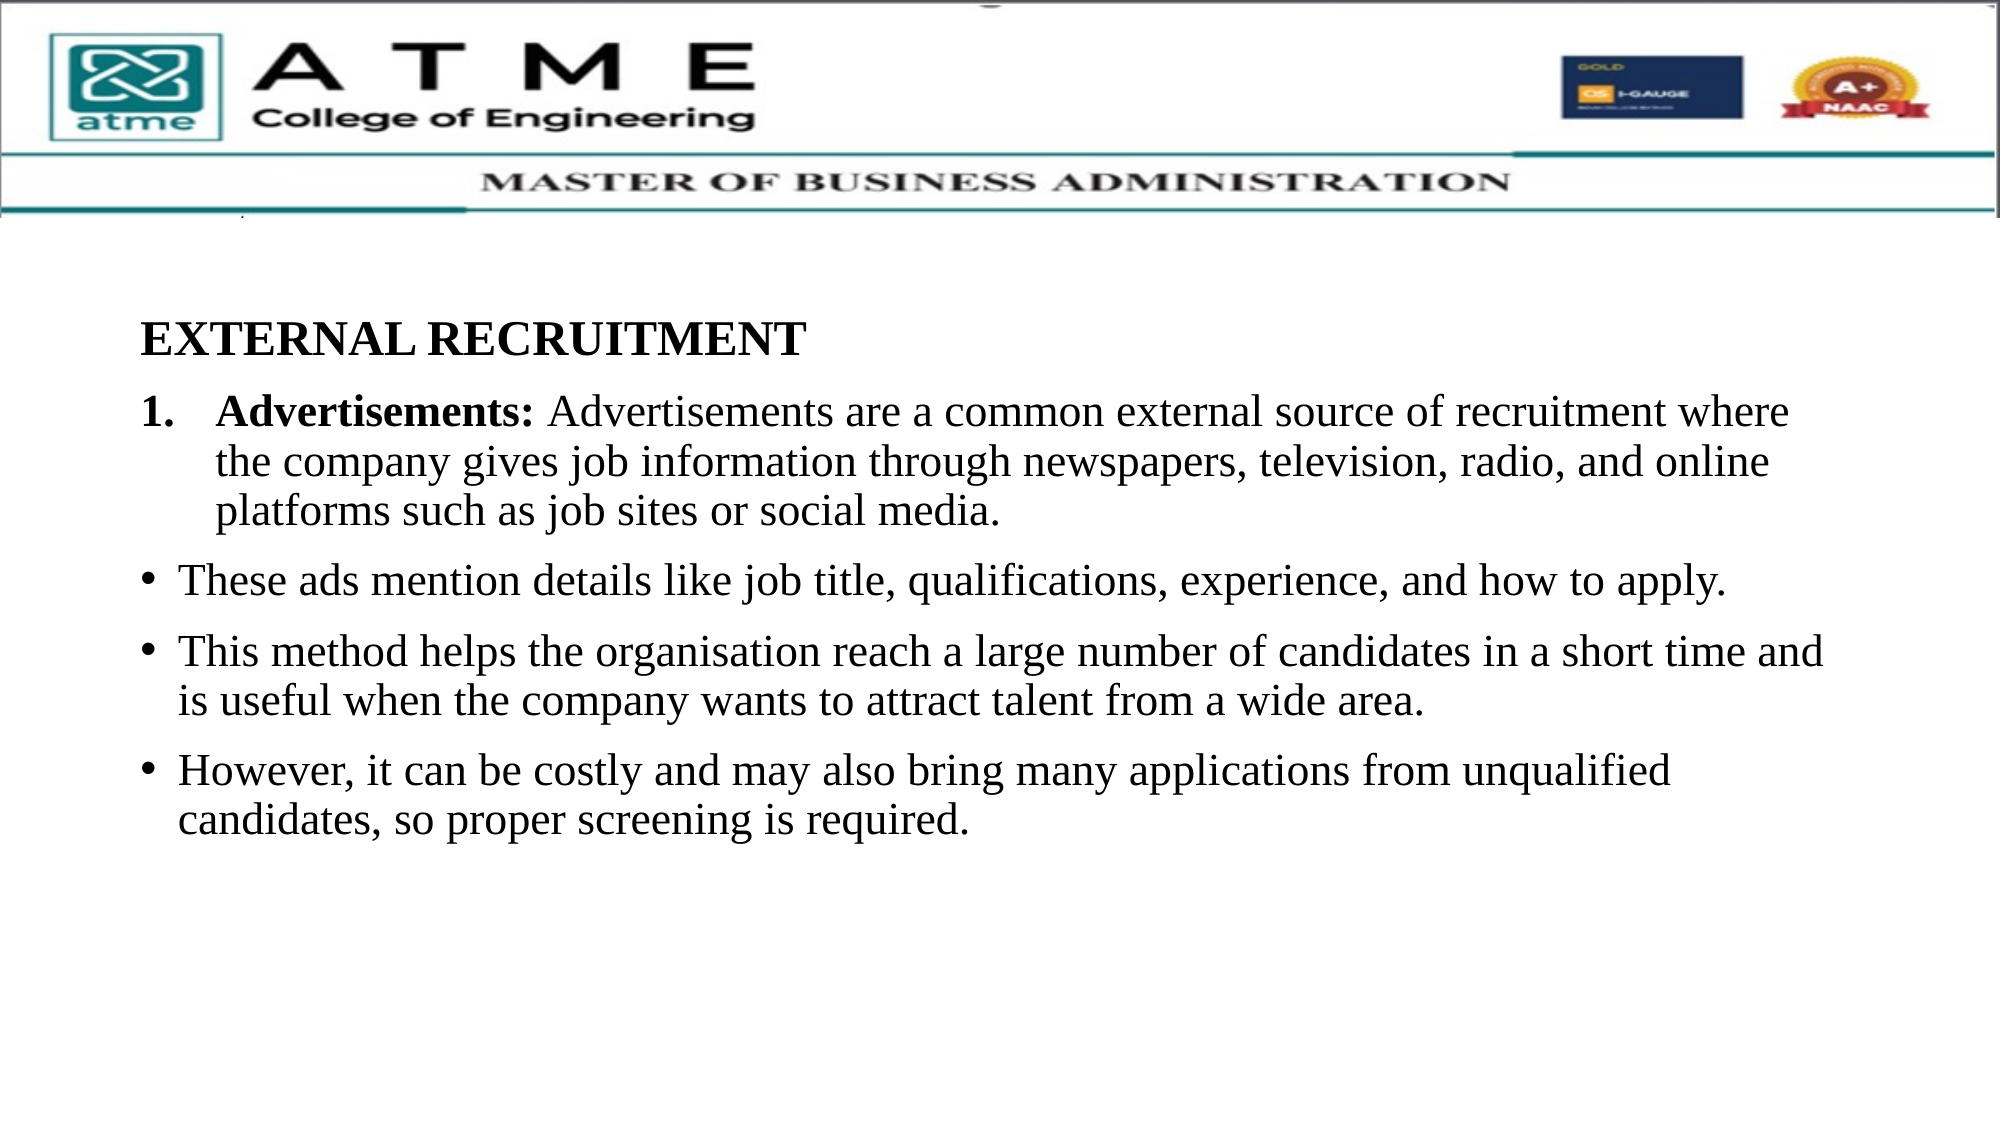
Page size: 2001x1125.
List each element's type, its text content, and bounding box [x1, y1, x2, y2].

picture [0, 0, 2000, 218]
list EXTERNAL RECRUITMENT Advertisements: Advertisements are a common external source of recruitment where the company gives job information through newspapers, television, radio, and online platforms such as job sites or social media. These ads mention details like job title, qualifications, experience, and how to apply. This method helps the organisation reach a large number of candidates in a short time and is useful when the company wants to attract talent from a wide area. However, it can be costly and may also bring many applications from unqualified candidates, so proper screening is required. [125, 304, 1851, 1019]
